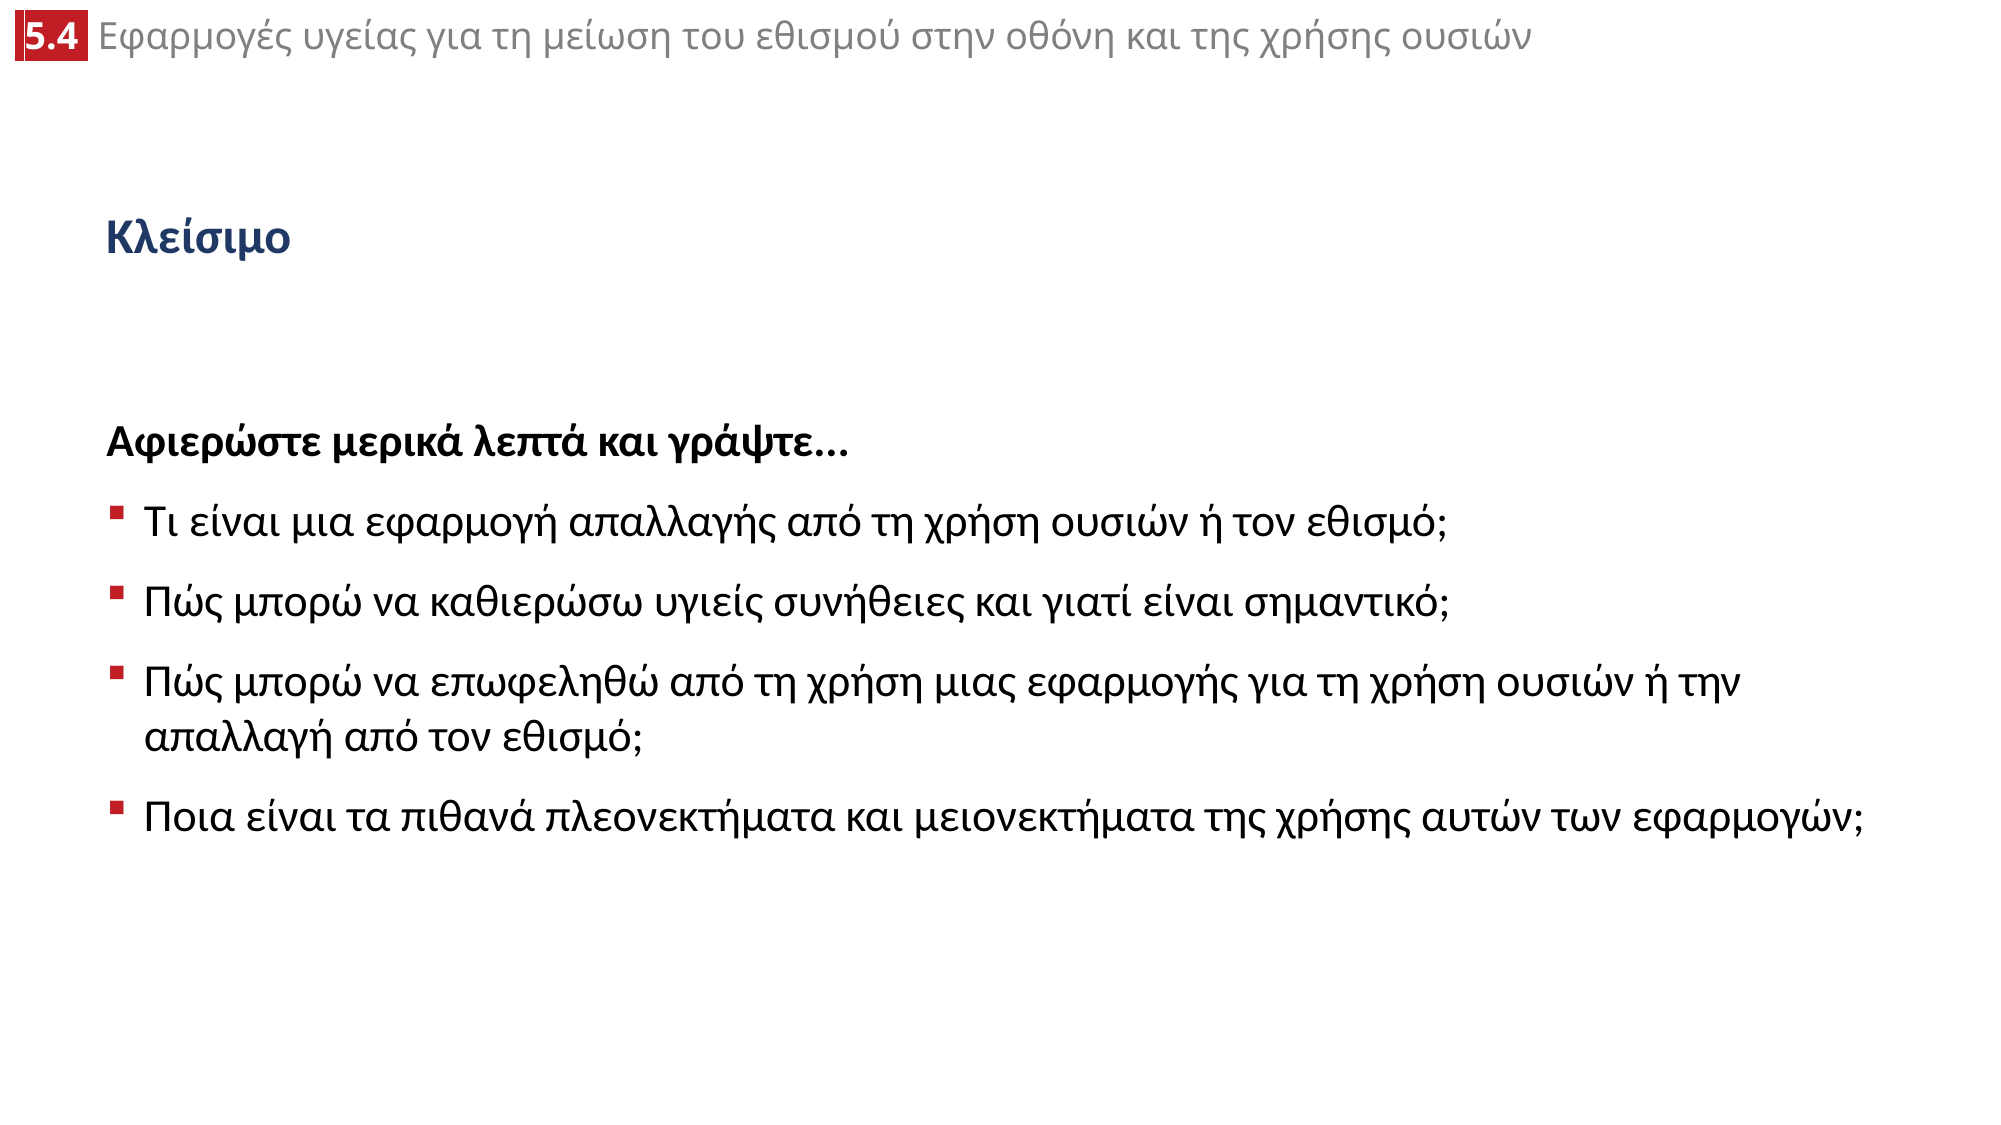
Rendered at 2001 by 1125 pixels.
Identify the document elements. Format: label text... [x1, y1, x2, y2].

title Κλείσιμο [91, 177, 1906, 297]
list Αφιερώστε μερικά λεπτά και γράψτε... Τι είναι μια εφαρμογή απαλλαγής από τη χρήση ουσιών ή τον εθισμό; Πώς μπορώ να καθιερώσω υγιείς συνήθειες και γιατί είναι σημαντικό; Πώς μπορώ να επωφεληθώ από τη χρήση μιας εφαρμογής για τη χρήση ουσιών ή την απαλλαγή από τον εθισμό; Ποια είναι τα πιθανά πλεονεκτήματα και μειονεκτήματα της χρήσης αυτών των εφαρμογών; [91, 403, 1906, 1051]
